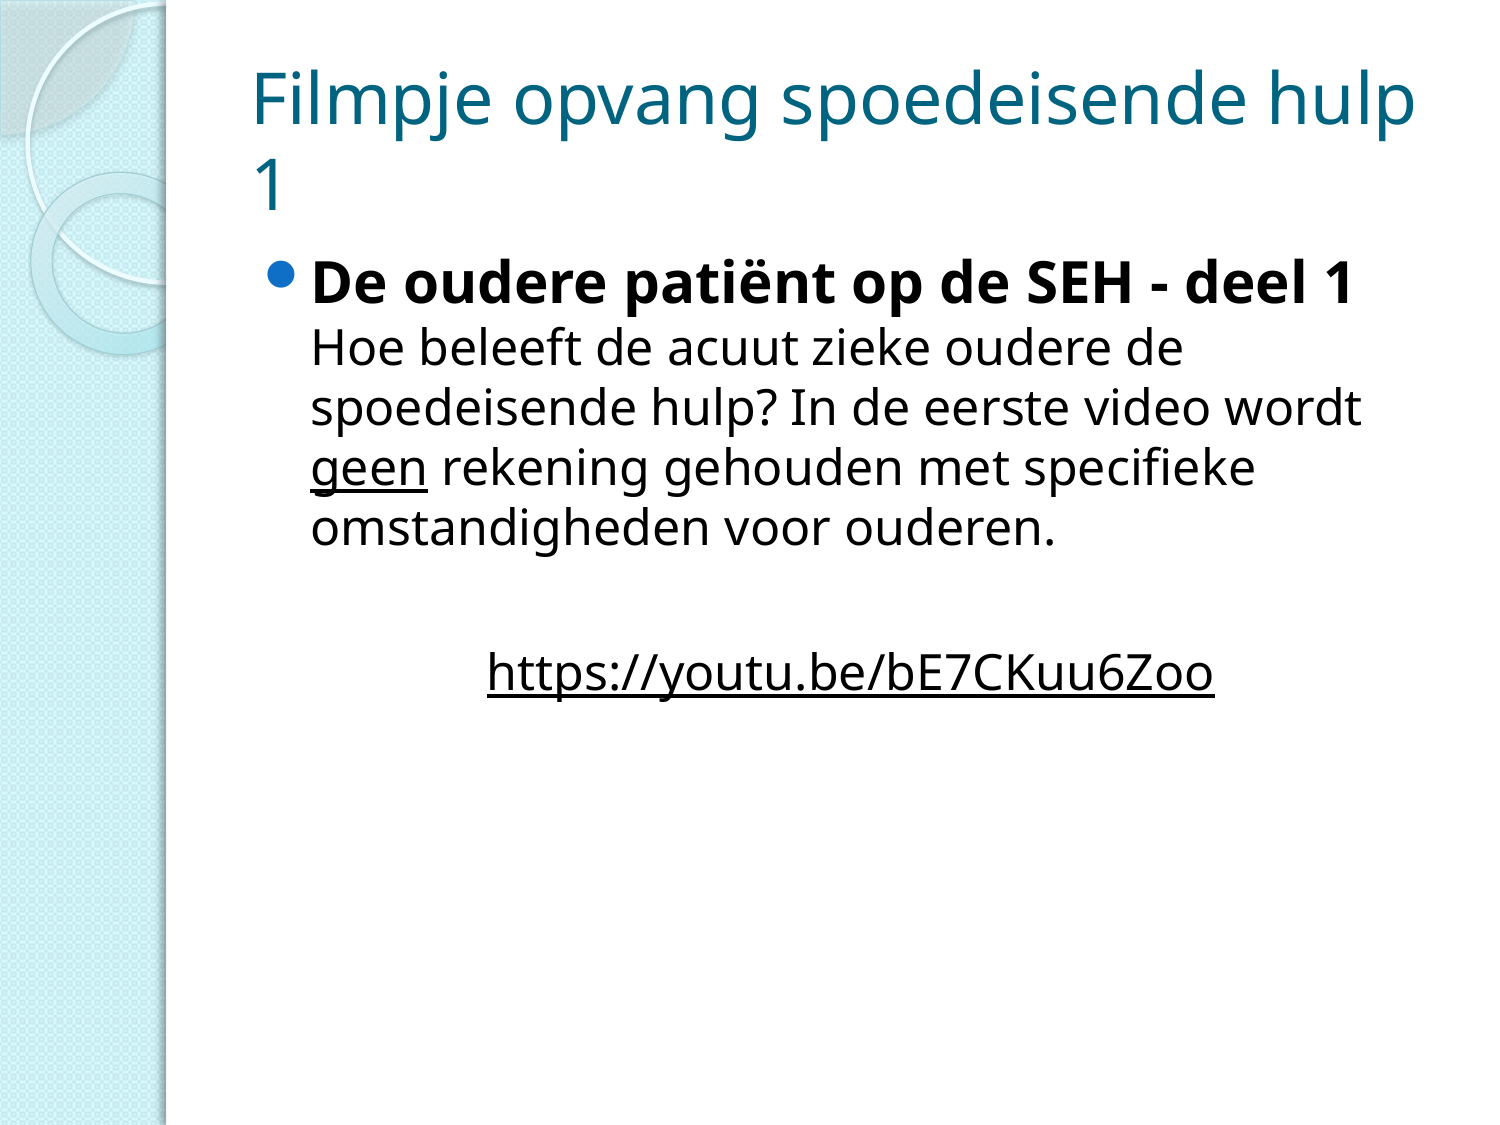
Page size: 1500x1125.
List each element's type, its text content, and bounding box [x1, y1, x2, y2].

list De oudere patiënt op de SEH - deel 1 Hoe beleeft de acuut zieke oudere de spoedeisende hulp? In de eerste video wordt geen rekening gehouden met specifieke omstandigheden voor ouderen. https://youtu.be/bE7CKuu6Zoo [235, 237, 1466, 1025]
title Filmpje opvang spoedeisende hulp 1 [235, 45, 1466, 233]
